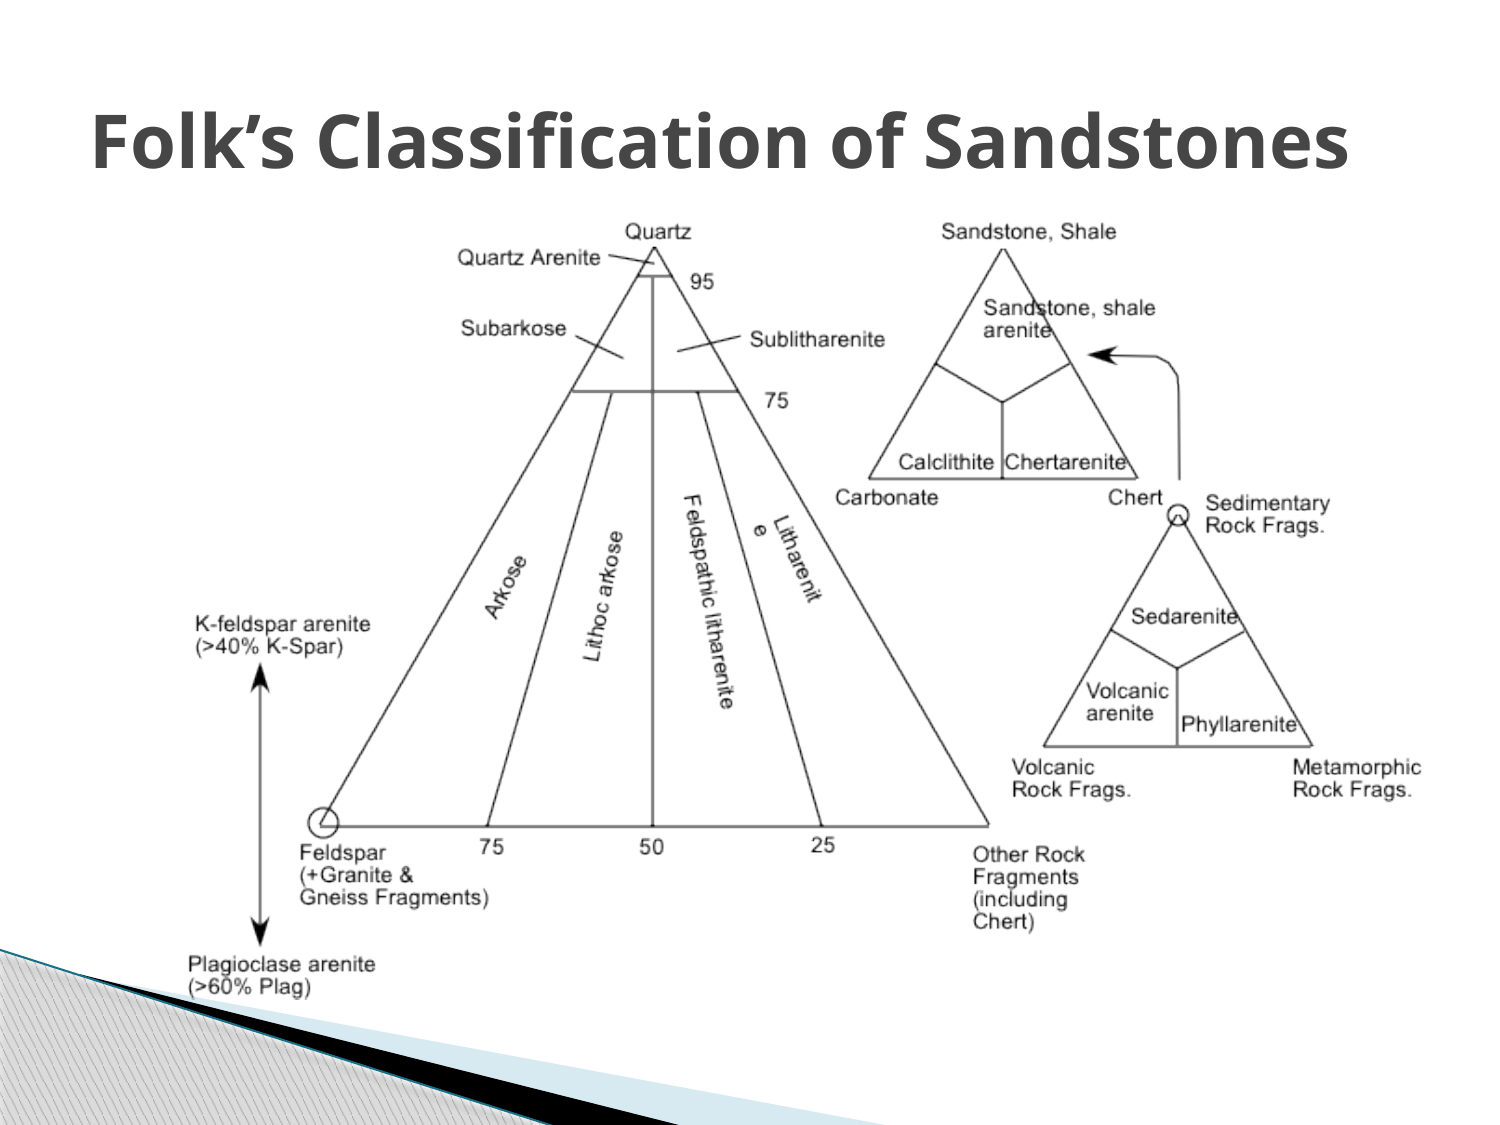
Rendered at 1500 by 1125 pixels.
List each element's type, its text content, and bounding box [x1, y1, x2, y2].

title Folk’s Classification of Sandstones [75, 45, 1425, 233]
picture [188, 219, 1426, 1001]
